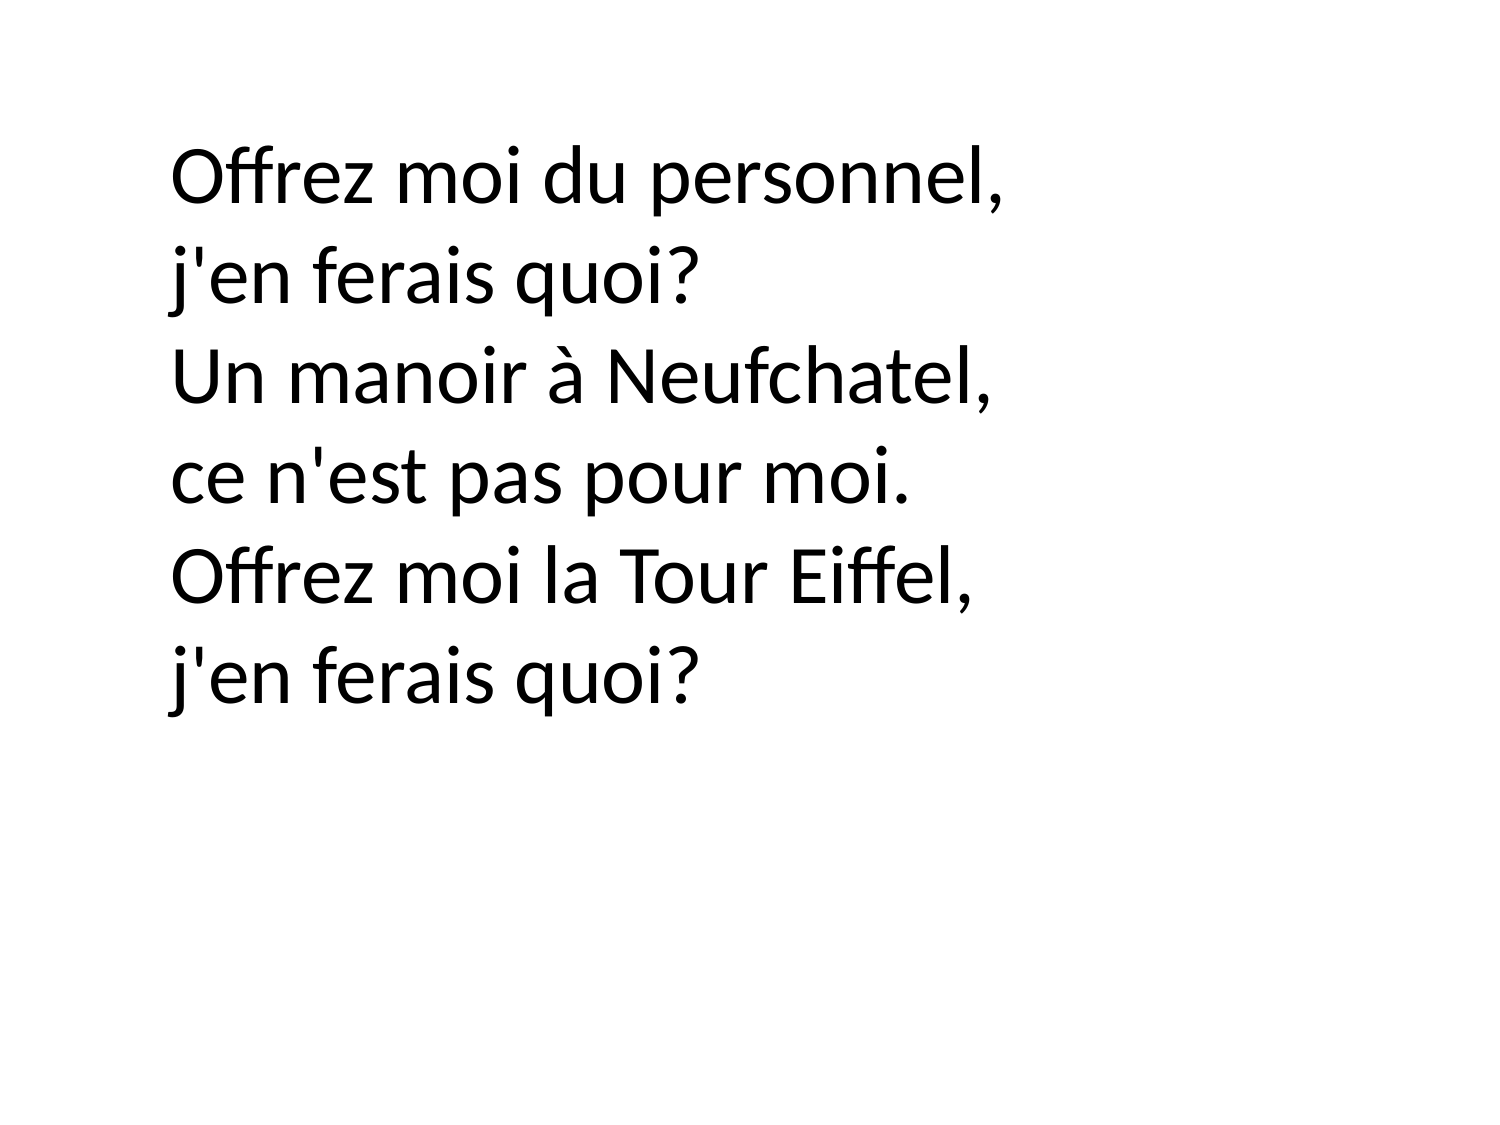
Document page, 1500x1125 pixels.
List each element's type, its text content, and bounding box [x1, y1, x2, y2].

text_box Offrez moi du personnel, j'en ferais quoi? Un manoir à Neufchatel, ce n'est pas pour moi. Offrez moi la Tour Eiffel, j'en ferais quoi? [155, 112, 1041, 1125]
